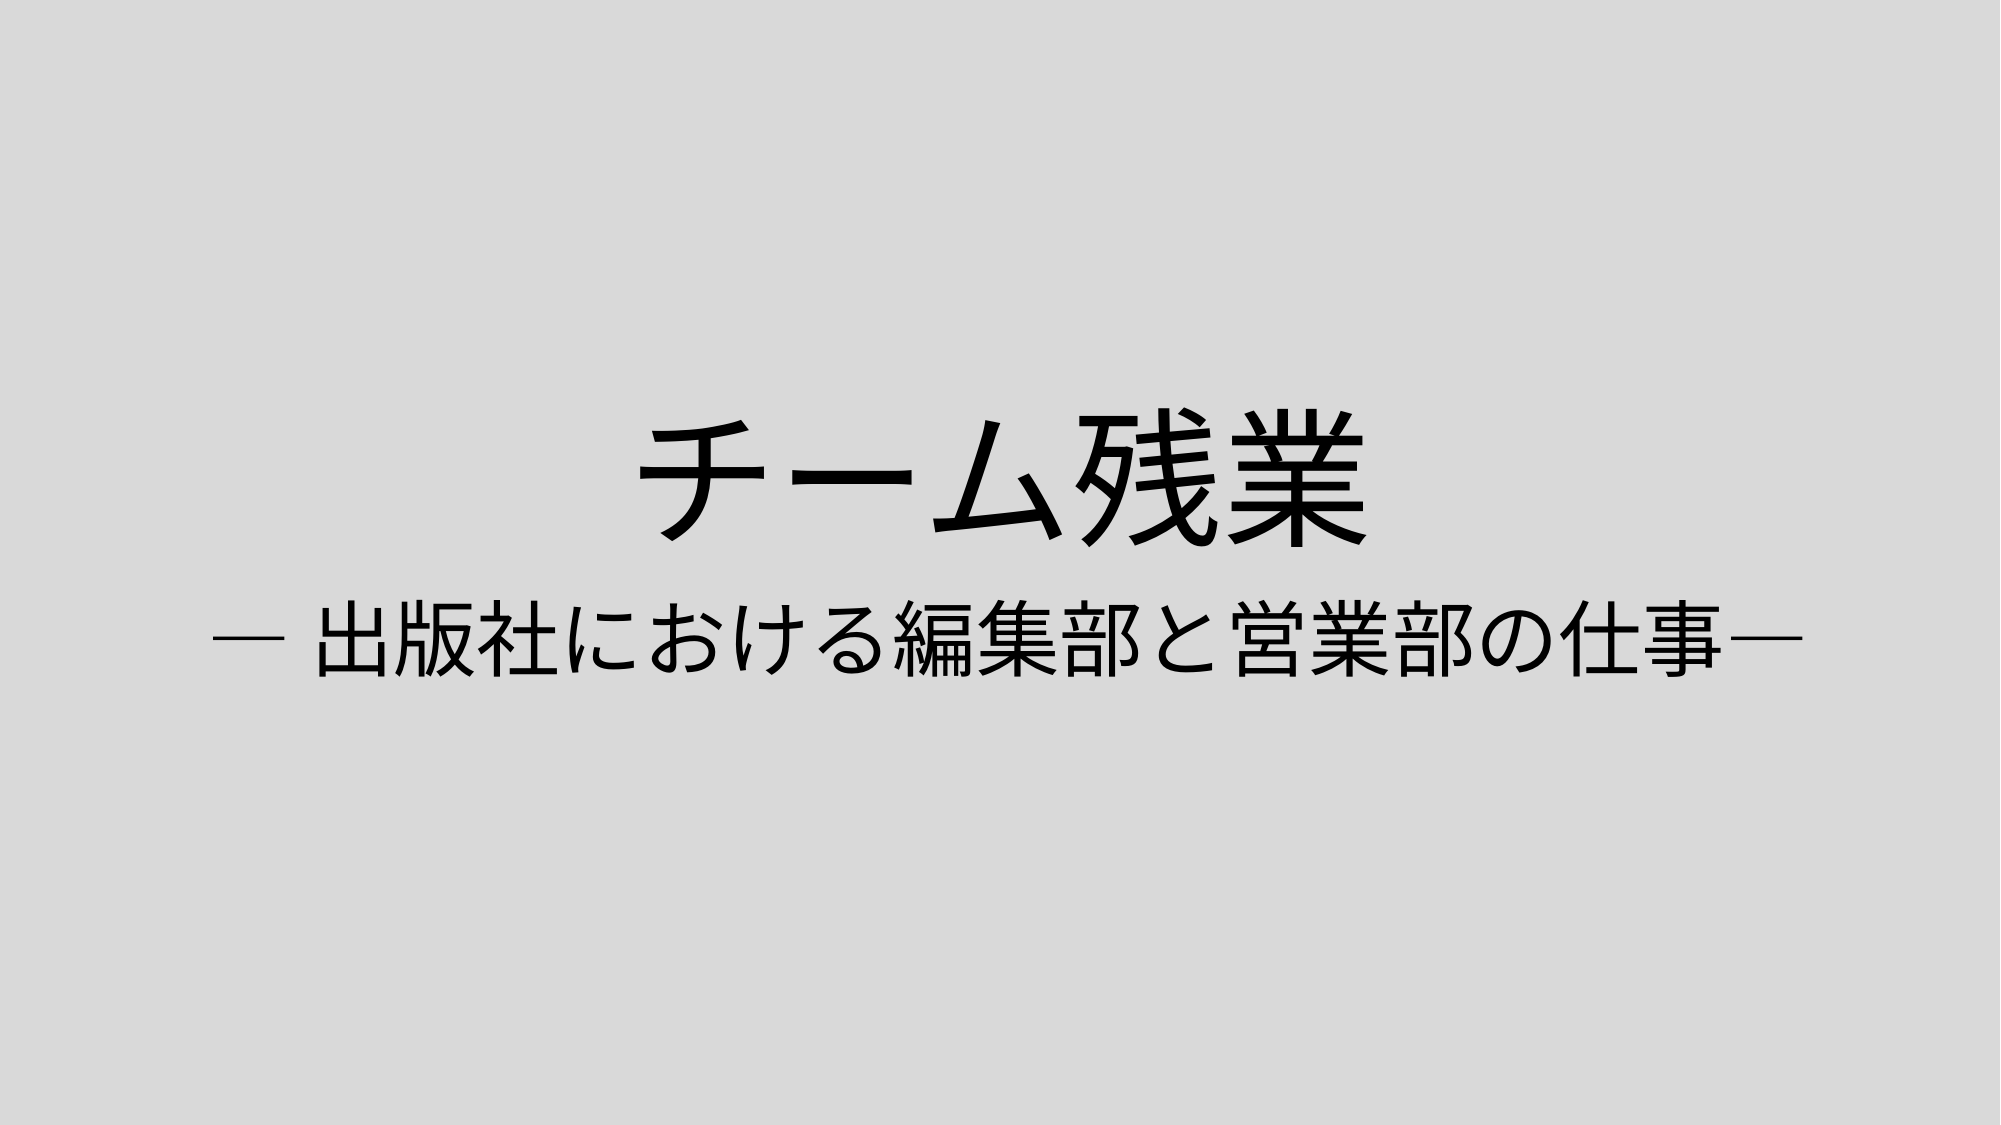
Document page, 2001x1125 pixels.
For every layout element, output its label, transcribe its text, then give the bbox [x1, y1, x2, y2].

subtitle ―出版社における編集部と営業部の仕事― [90, 590, 1926, 863]
title チーム残業 [249, 184, 1750, 576]
